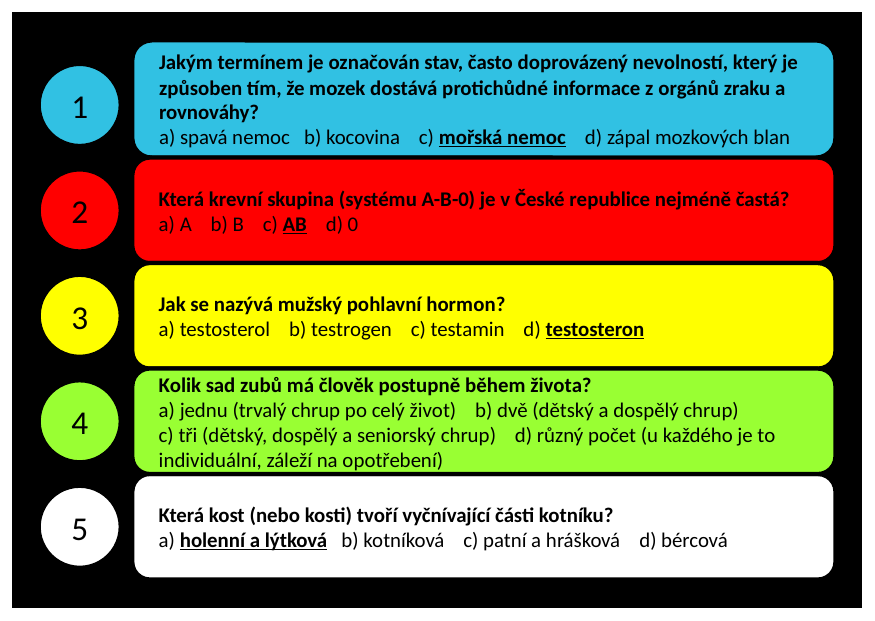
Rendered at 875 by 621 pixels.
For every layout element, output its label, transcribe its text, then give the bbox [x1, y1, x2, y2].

text_box Kolik sad zubů má člověk postupně během života? a) jednu (trvalý chrup po celý život) b) dvě (dětský a dospělý chrup) c) tři (dětský, dospělý a seniorský chrup) d) různý počet (u každého je to individuální, záleží na opotřebení) [130, 366, 838, 477]
text_box [0, 0, 875, 621]
text_box Která krevní skupina (systému A-B-0) je v České republice nejméně častá? a) A b) B c) AB d) 0 [130, 155, 838, 263]
text_box 2 [36, 167, 123, 254]
text_box 3 [36, 272, 123, 359]
text_box 1 [36, 61, 123, 149]
text_box Která kost (nebo kosti) tvoří vyčnívající části kotníku? a) holenní a lýtková b) kotníková c) patní a hrášková d) bércová [130, 474, 838, 582]
text_box 5 [36, 483, 123, 570]
text_box Jak se nazývá mužský pohlavní hormon? a) testosterol b) testrogen c) testamin d) testosteron [130, 260, 838, 368]
text_box 4 [36, 378, 123, 465]
text_box Jakým termínem je označován stav, často doprovázený nevolností, který je způsoben tím, že mozek dostává protichůdné informace z orgánů zraku a rovnováhy? a) spavá nemoc b) kocovina c) mořská nemoc d) zápal mozkových blan [130, 38, 838, 157]
text_box [13, 15, 861, 605]
